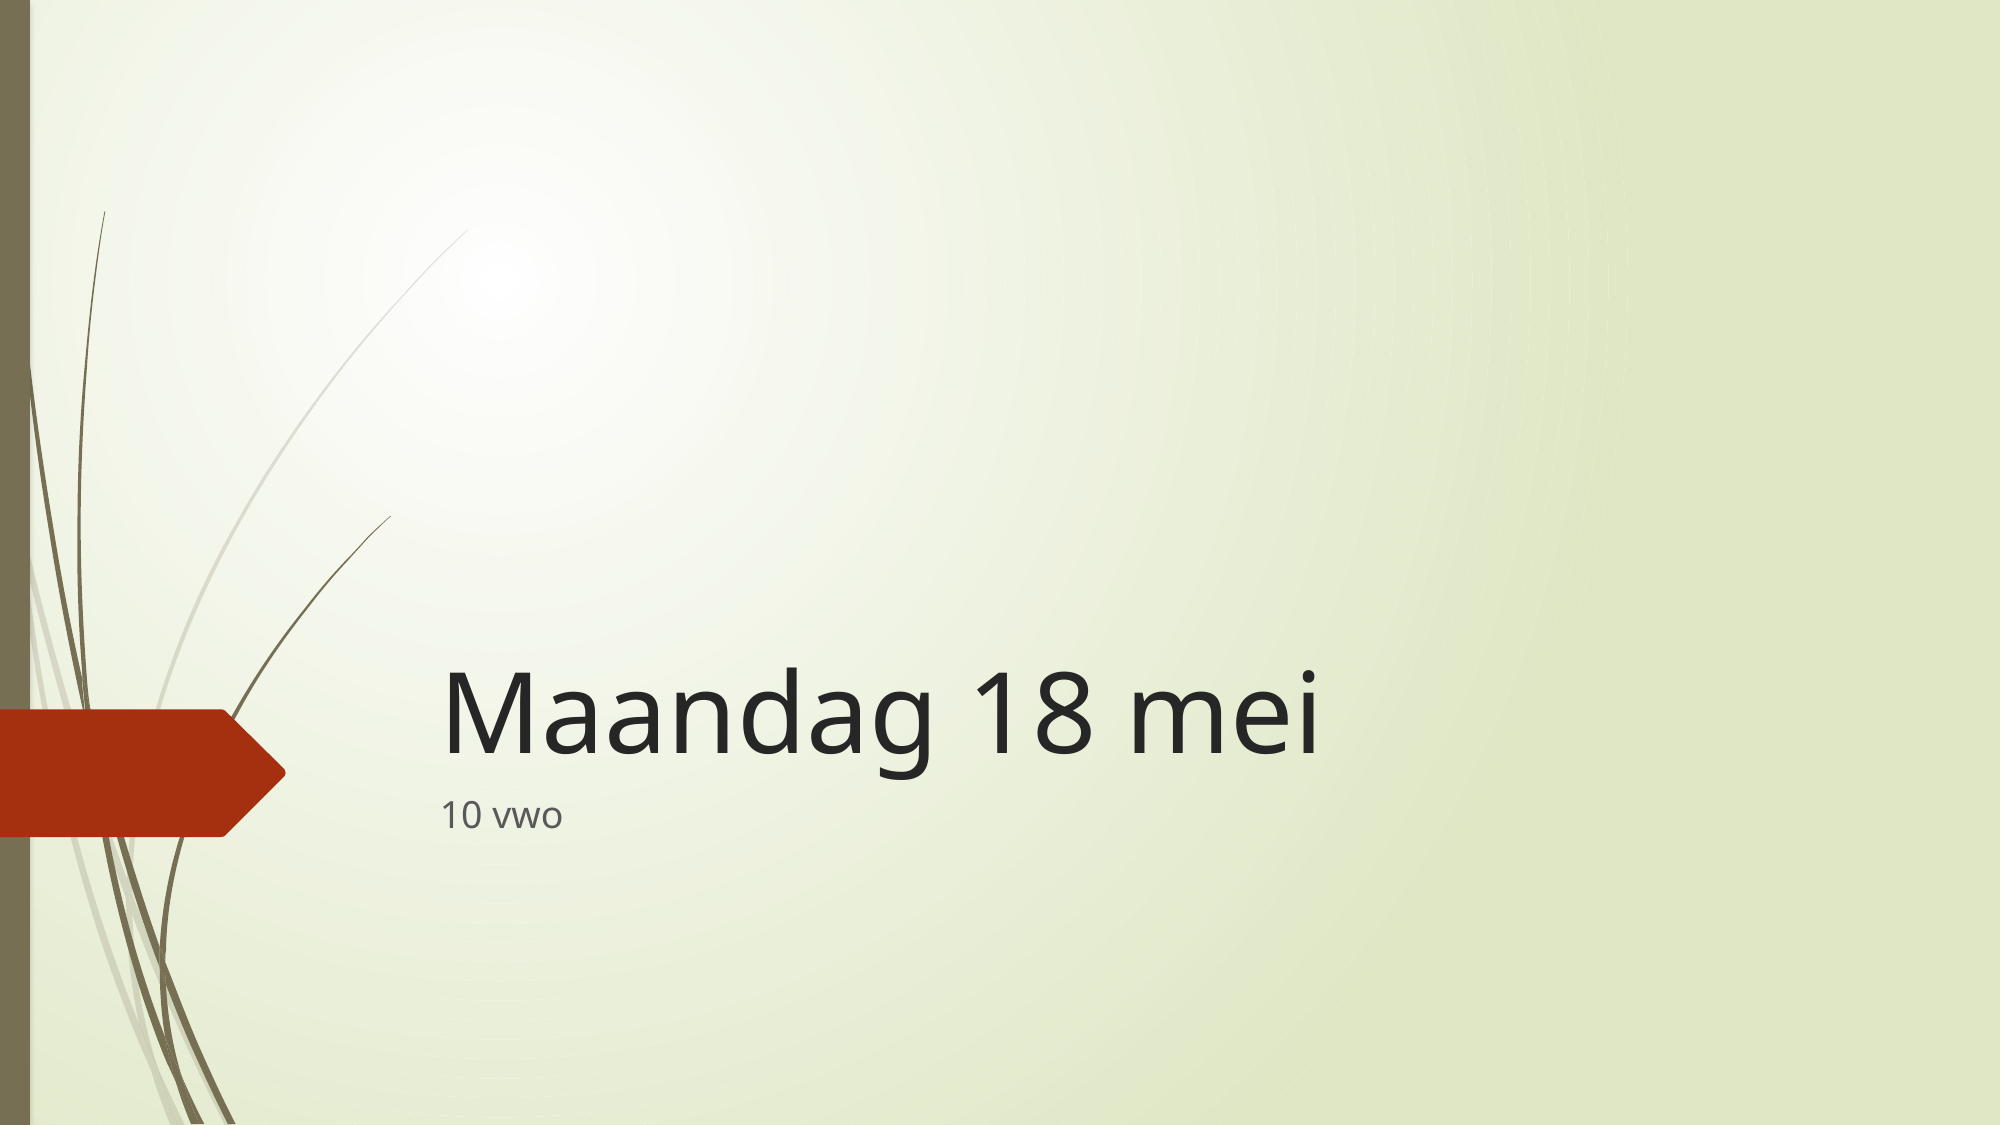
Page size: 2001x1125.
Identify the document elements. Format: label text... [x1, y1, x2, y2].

subtitle 10 vwo [424, 783, 1888, 969]
title Maandag 18 mei [424, 412, 1888, 783]
